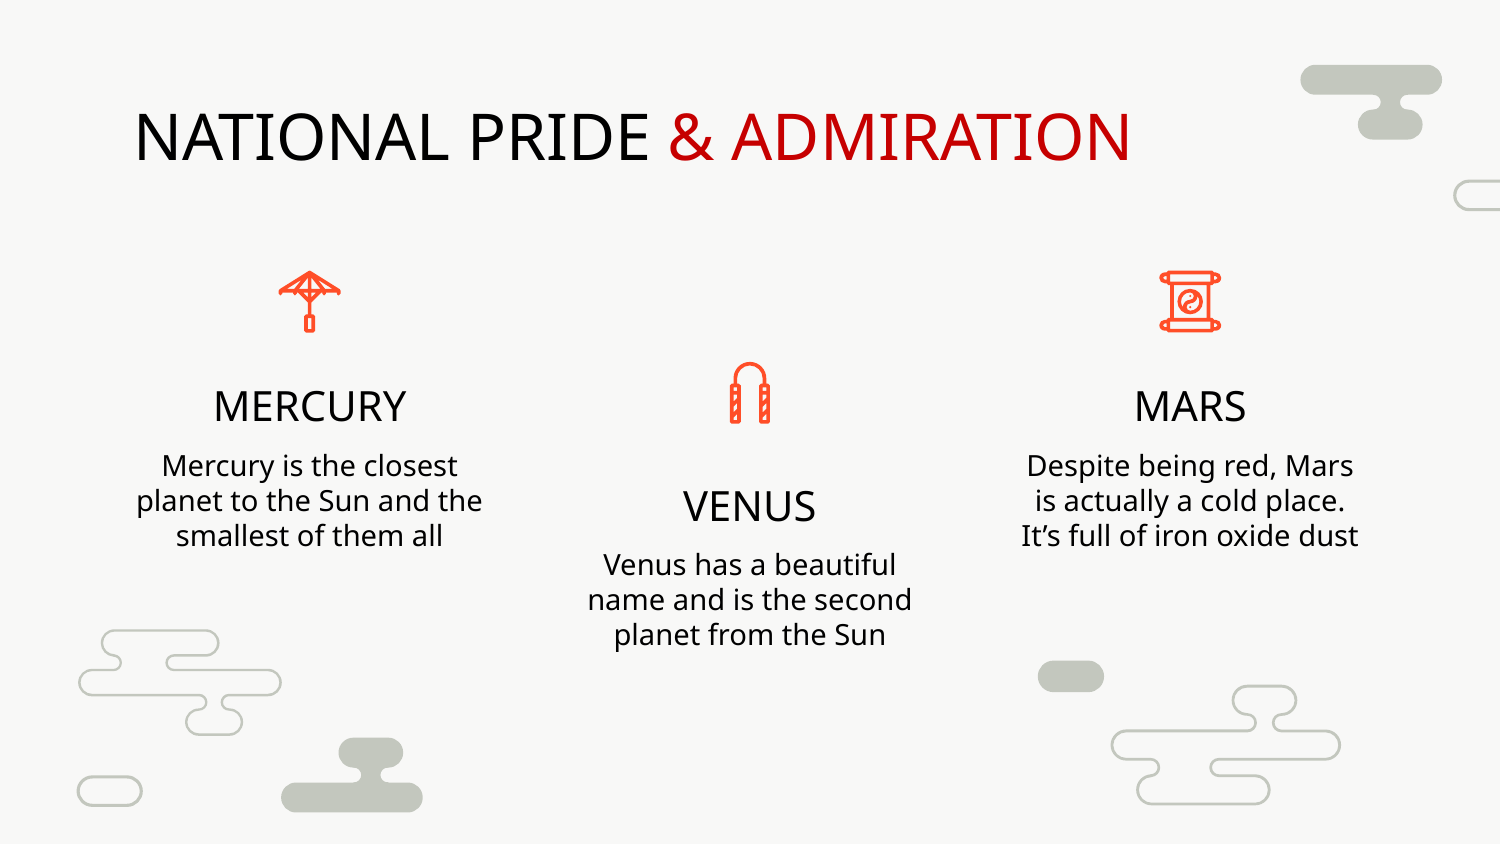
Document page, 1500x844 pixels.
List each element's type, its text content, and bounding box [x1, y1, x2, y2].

title MARS [998, 361, 1382, 432]
text_box [1110, 684, 1342, 806]
text_box [78, 629, 282, 736]
text_box [278, 270, 341, 333]
title VENUS [558, 461, 942, 531]
text_box [729, 361, 770, 424]
subtitle Despite being red, Mars is actually a cold place. It’s full of iron oxide dust [998, 432, 1382, 563]
title NATIONAL PRIDE & ADMIRATION [118, 88, 1382, 182]
subtitle Mercury is the closest planet to the Sun and the smallest of them all [118, 432, 502, 563]
subtitle Venus has a beautiful name and is the second planet from the Sun [558, 531, 942, 662]
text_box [1158, 270, 1222, 333]
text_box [1300, 65, 1442, 140]
text_box [1039, 662, 1103, 691]
title MERCURY [118, 361, 502, 432]
